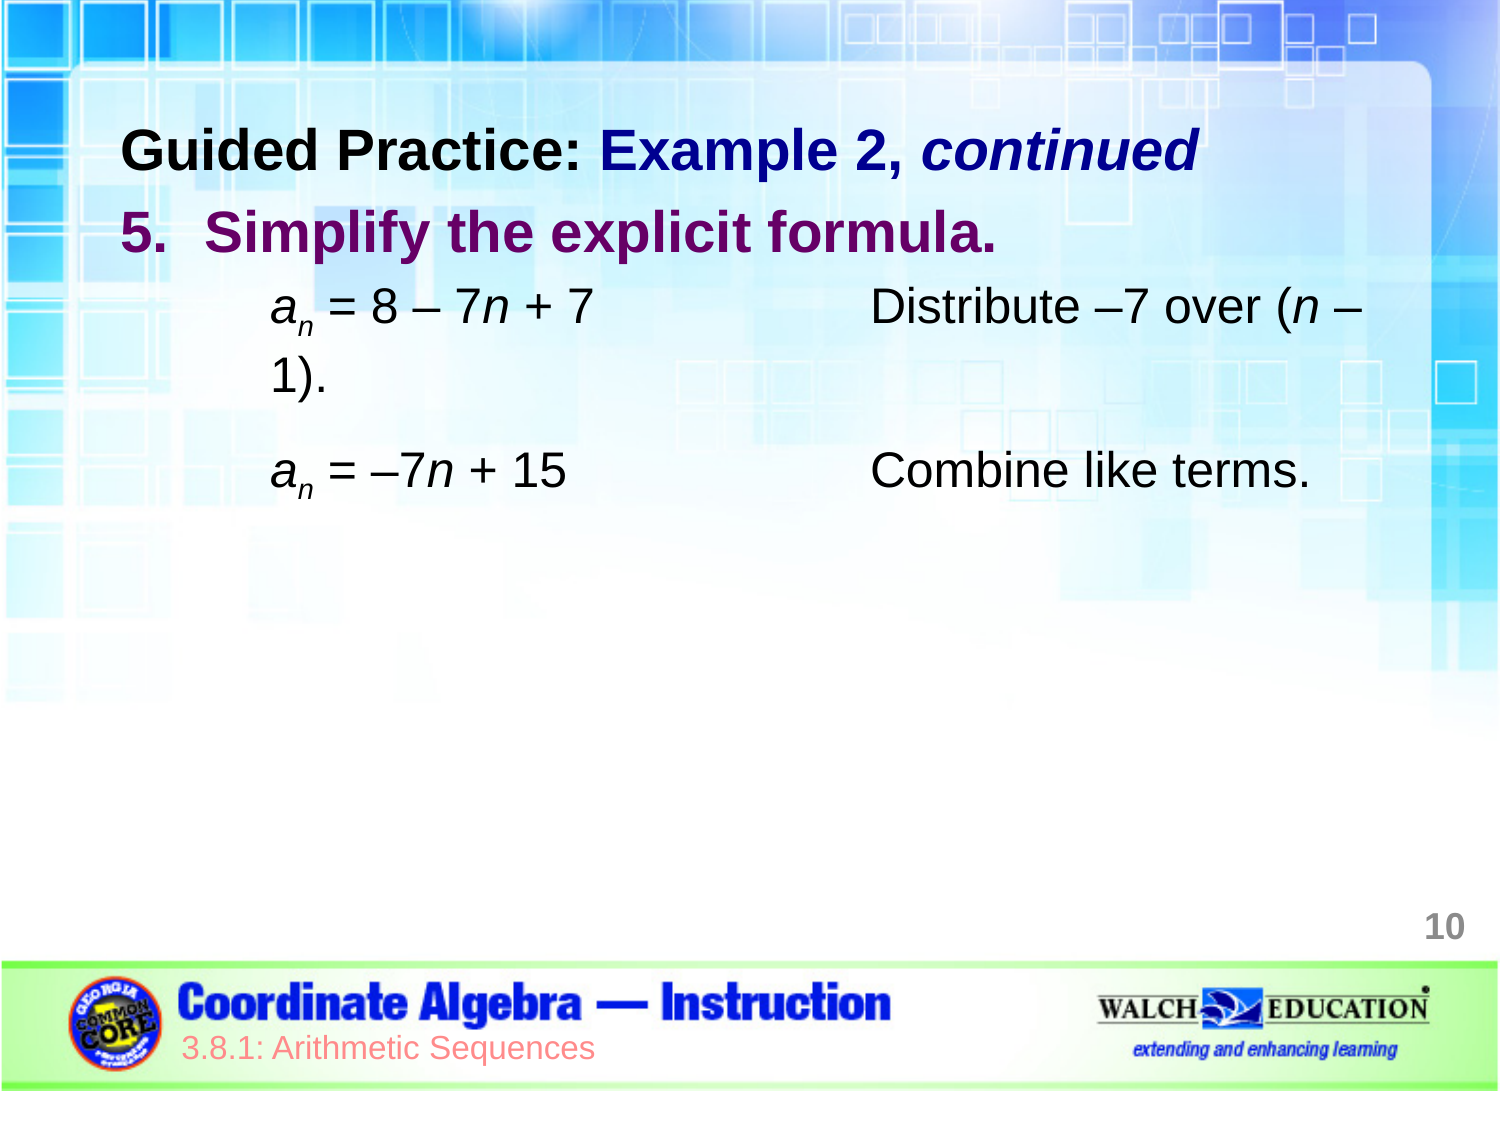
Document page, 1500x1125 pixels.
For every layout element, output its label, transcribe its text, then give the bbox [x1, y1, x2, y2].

slide_number 10 [1361, 901, 1481, 949]
subtitle Guided Practice: Example 2, continued Simplify the explicit formula. an = 8 – 7n + 7 Distribute –7 over (n – 1). an = –7n + 15 Combine like terms. [105, 105, 1394, 925]
picture [1, 0, 1500, 1091]
footer 3.8.1: Arithmetic Sequences [166, 1024, 1080, 1069]
